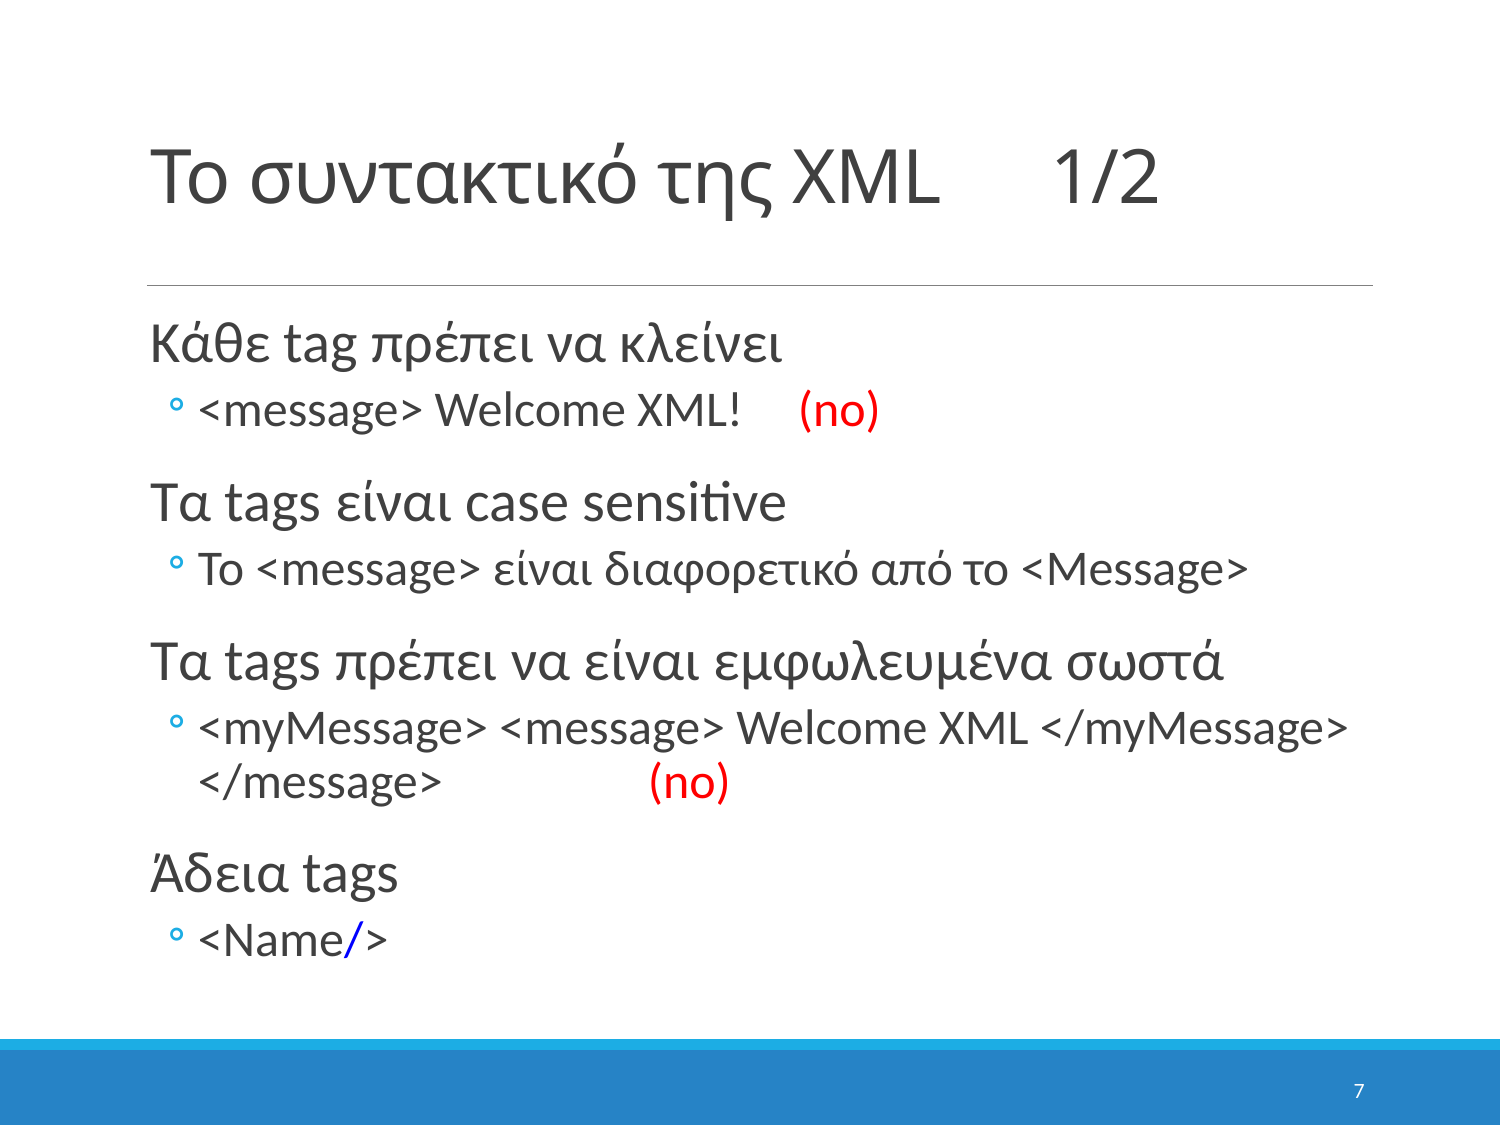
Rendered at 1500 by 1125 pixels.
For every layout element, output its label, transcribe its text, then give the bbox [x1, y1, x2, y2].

list Κάθε tag πρέπει να κλείνει <message> Welcome XML! (no) Τα tags είναι case sensitive Το <message> είναι διαφορετικό από το <Message> Τα tags πρέπει να είναι εμφωλευμένα σωστά <myMessage> <message> Welcome XML </myMessage> </message> (no) Άδεια tags <Name/> [135, 304, 1373, 1029]
slide_number 7 [1218, 1059, 1380, 1120]
title Το συντακτικό της XML 1/2 [135, 43, 1373, 227]
